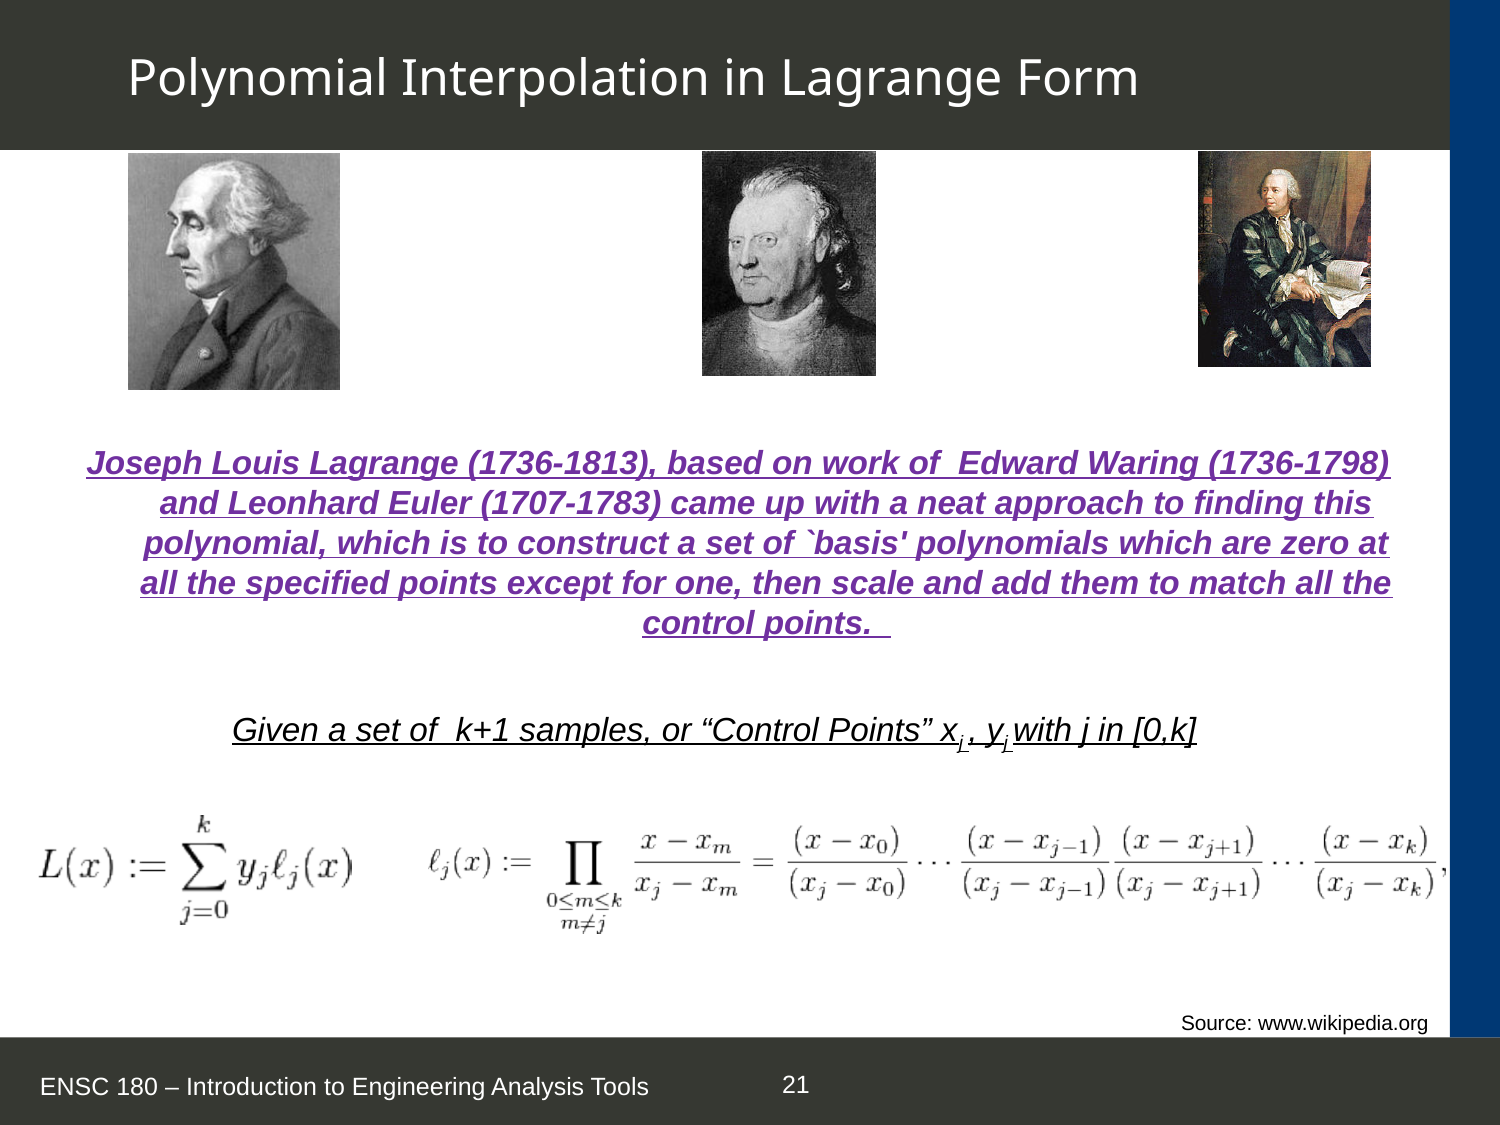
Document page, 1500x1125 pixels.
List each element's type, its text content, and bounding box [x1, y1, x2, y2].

picture [37, 815, 352, 925]
text_box Given a set of k+1 samples, or “Control Points” xj , yj with j in [0,k] [58, 700, 1370, 772]
picture [1197, 151, 1371, 367]
picture [128, 153, 340, 391]
title Polynomial Interpolation in Lagrange Form [112, 37, 1451, 138]
text_box Source: www.wikipedia.org [1166, 1002, 1444, 1042]
picture [428, 824, 1447, 935]
footer ENSC 180 – Introduction to Engineering Analysis Tools [24, 1062, 670, 1113]
picture [702, 151, 876, 376]
list Joseph Louis Lagrange (1736-1813), based on work of Edward Waring (1736-1798) and Leonhard Euler (1707-1783) came up with a neat approach to finding this polynomial, which is to construct a set of `basis' polynomials which are zero at all the specified points except for one, then scale and add them to match all the control points. [56, 433, 1422, 700]
